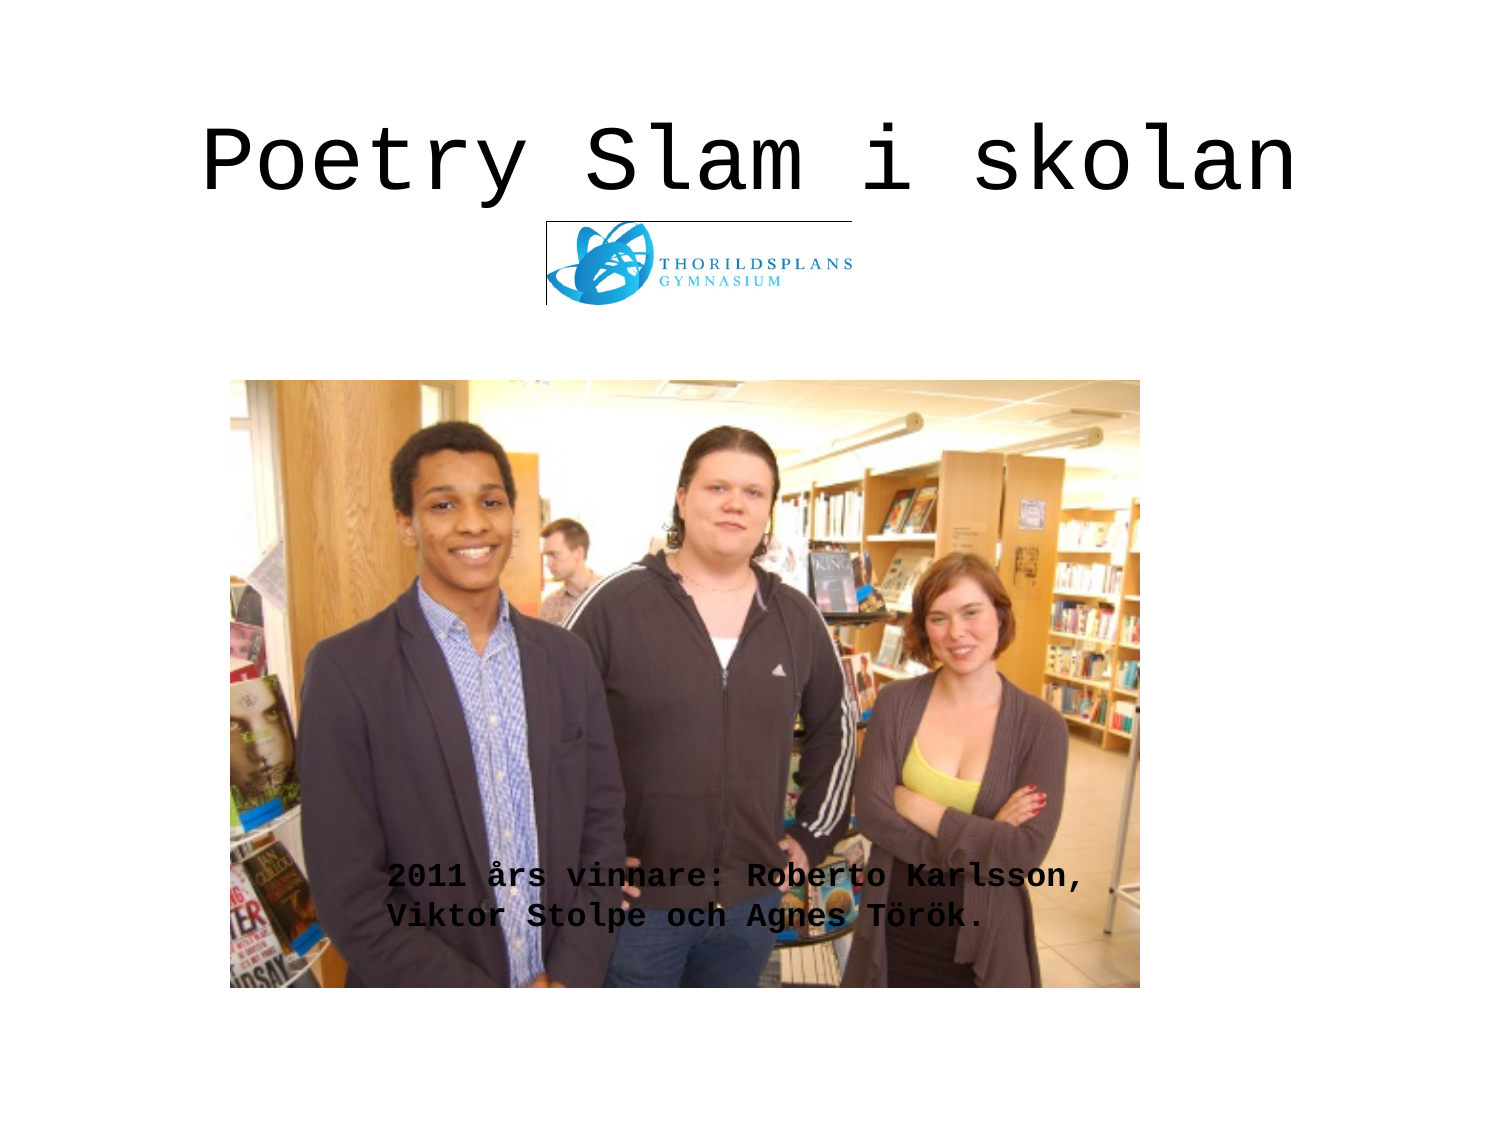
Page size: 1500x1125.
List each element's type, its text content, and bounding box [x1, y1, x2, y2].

picture [229, 380, 1141, 988]
title Poetry Slam i skolan [112, 113, 1388, 303]
picture [546, 221, 853, 305]
